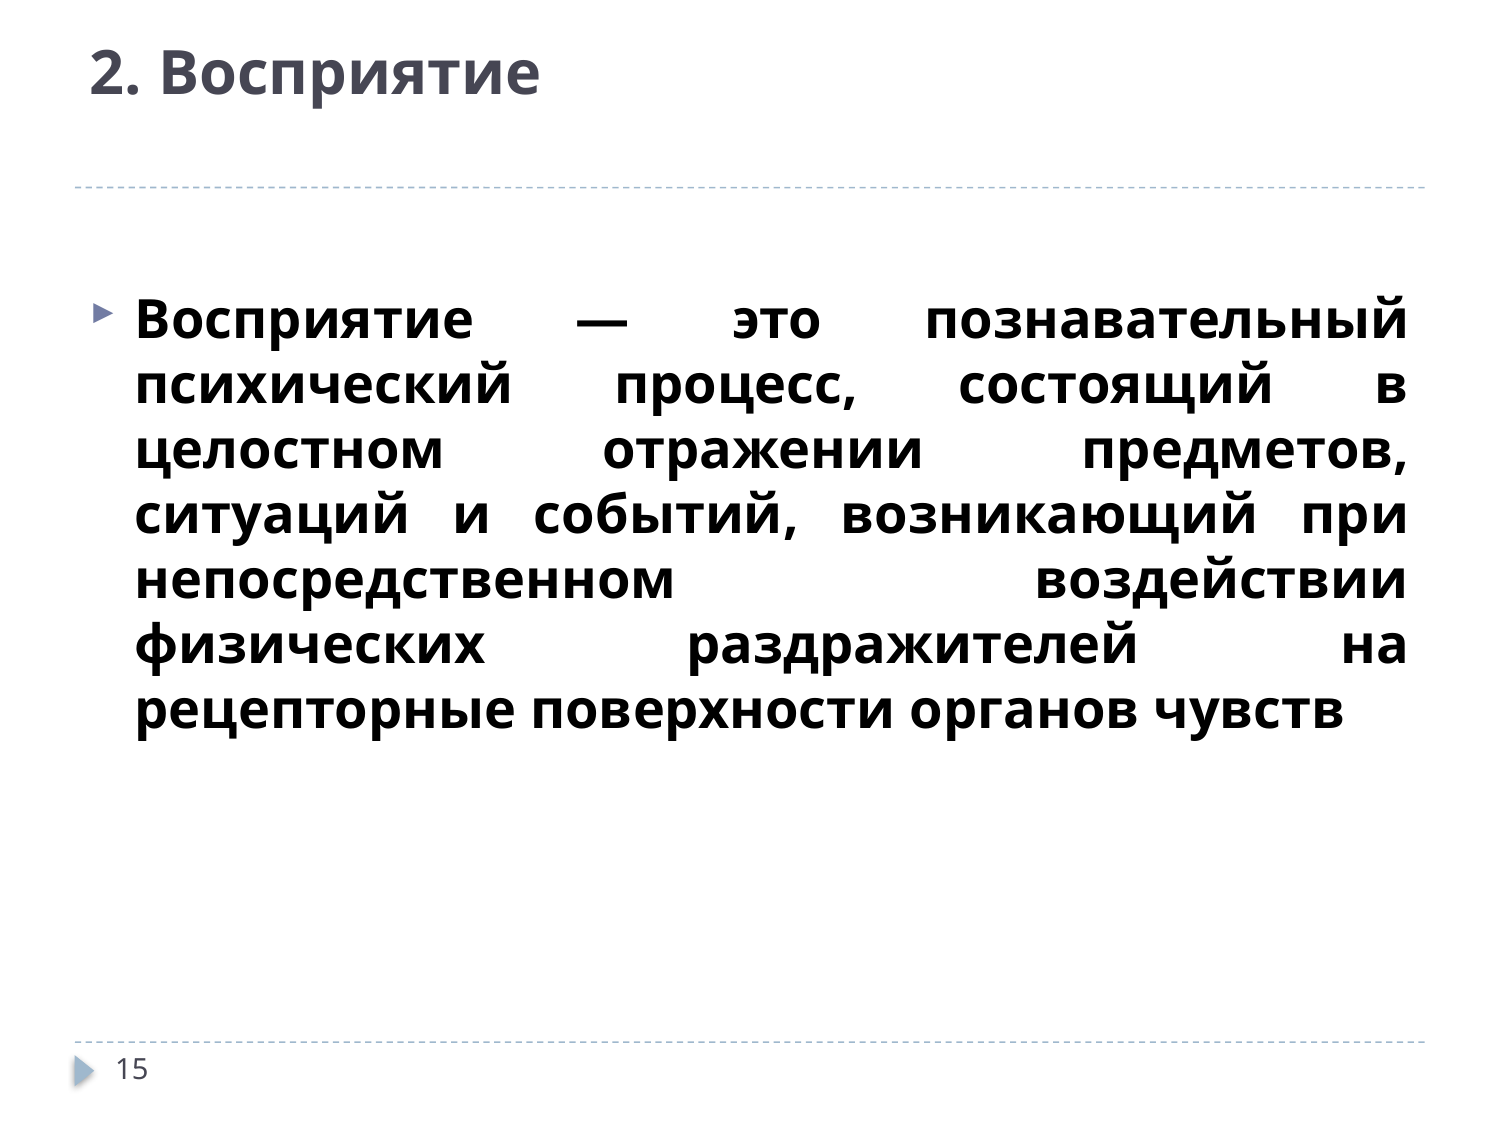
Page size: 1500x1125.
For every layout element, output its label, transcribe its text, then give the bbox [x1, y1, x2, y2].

slide_number 15 [100, 1042, 426, 1103]
list Восприятие — это познавательный психический процесс, состоящий в целостном отражении предметов, ситуаций и событий, возникающий при непосредственном воздействии физических раздражителей на рецепторные поверхности органов чувств [75, 200, 1425, 1010]
title 2. Восприятие [75, 24, 1425, 188]
